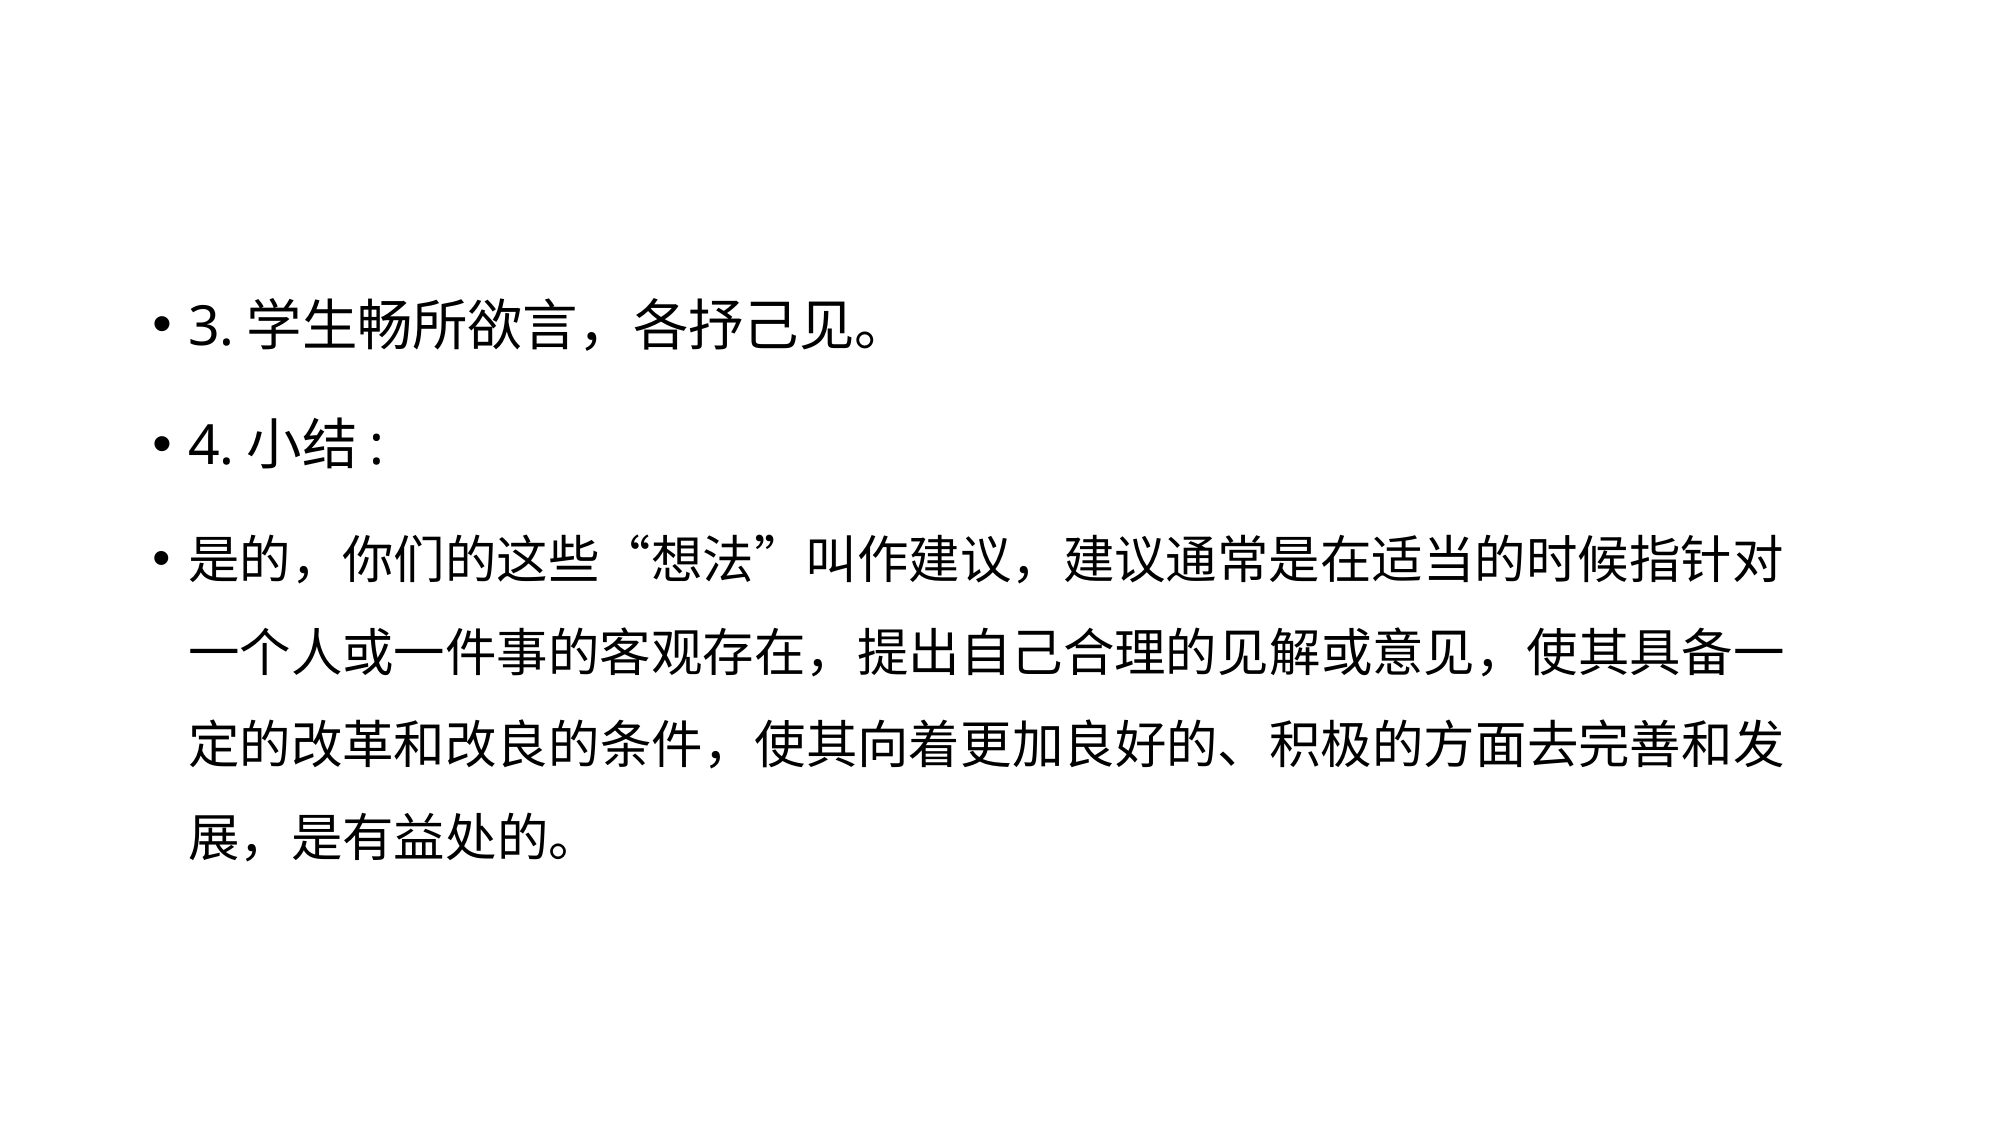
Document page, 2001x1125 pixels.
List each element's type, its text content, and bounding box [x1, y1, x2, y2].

list 3.学生畅所欲言，各抒己见。 4.小结: 是的，你们的这些“想法”叫作建议，建议通常是在适当的时候指针对一个人或一件事的客观存在，提出自己合理的见解或意见，使其具备一定的改革和改良的条件，使其向着更加良好的、积极的方面去完善和发展，是有益处的。 [137, 249, 1828, 876]
